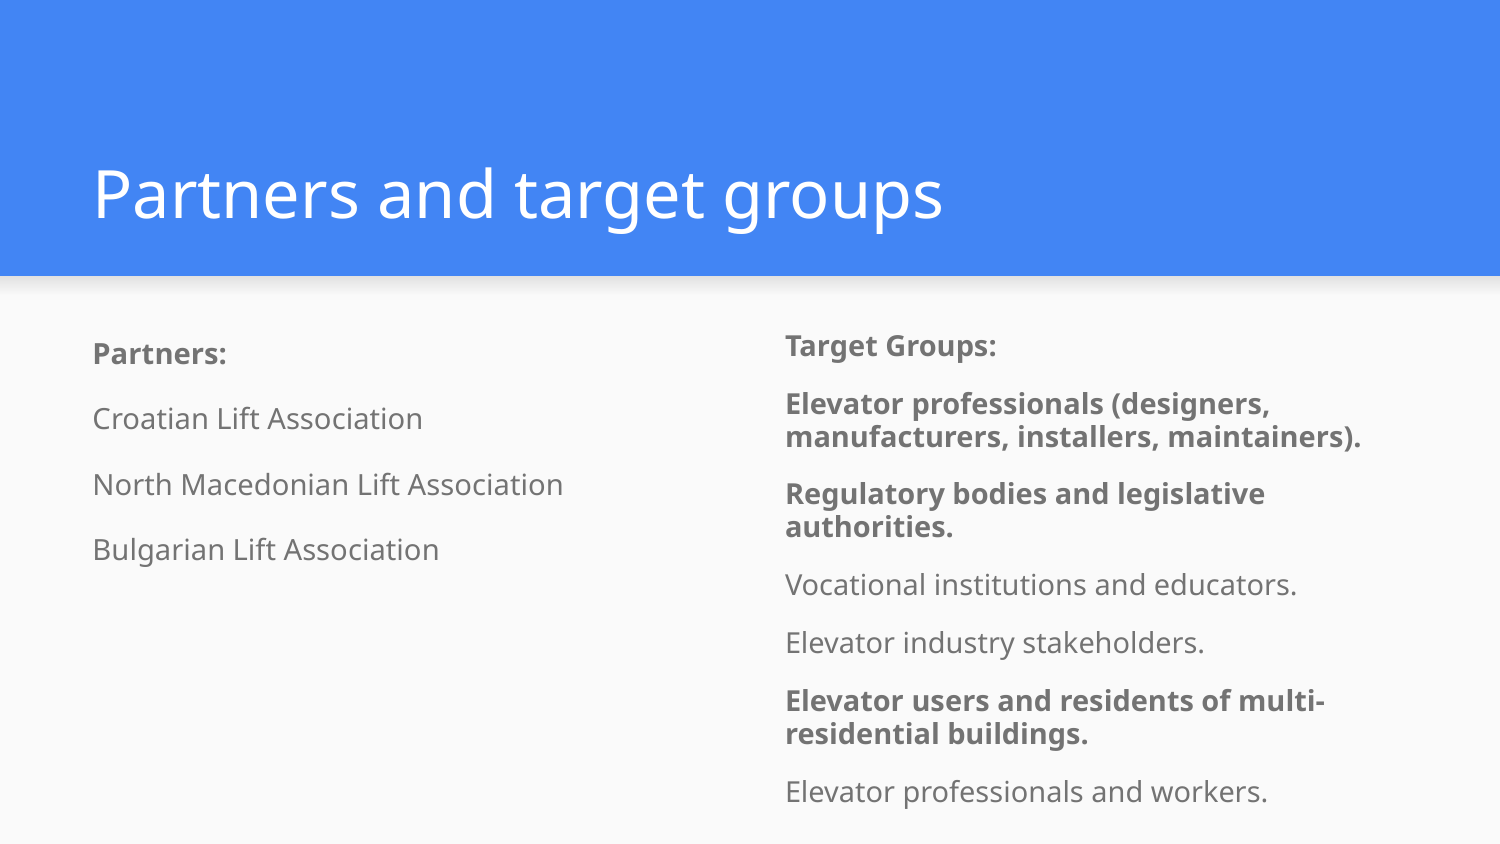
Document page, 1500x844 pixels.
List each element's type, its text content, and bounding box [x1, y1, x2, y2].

list Target Groups: Elevator professionals (designers, manufacturers, installers, maintainers). Regulatory bodies and legislative authorities. Vocational institutions and educators. Elevator industry stakeholders. Elevator users and residents of multi-residential buildings. Elevator professionals and workers. [770, 314, 1427, 760]
title Partners and target groups [77, 121, 1427, 248]
list Partners: Croatian Lift Association North Macedonian Lift Association Bulgarian Lift Association [77, 314, 734, 760]
